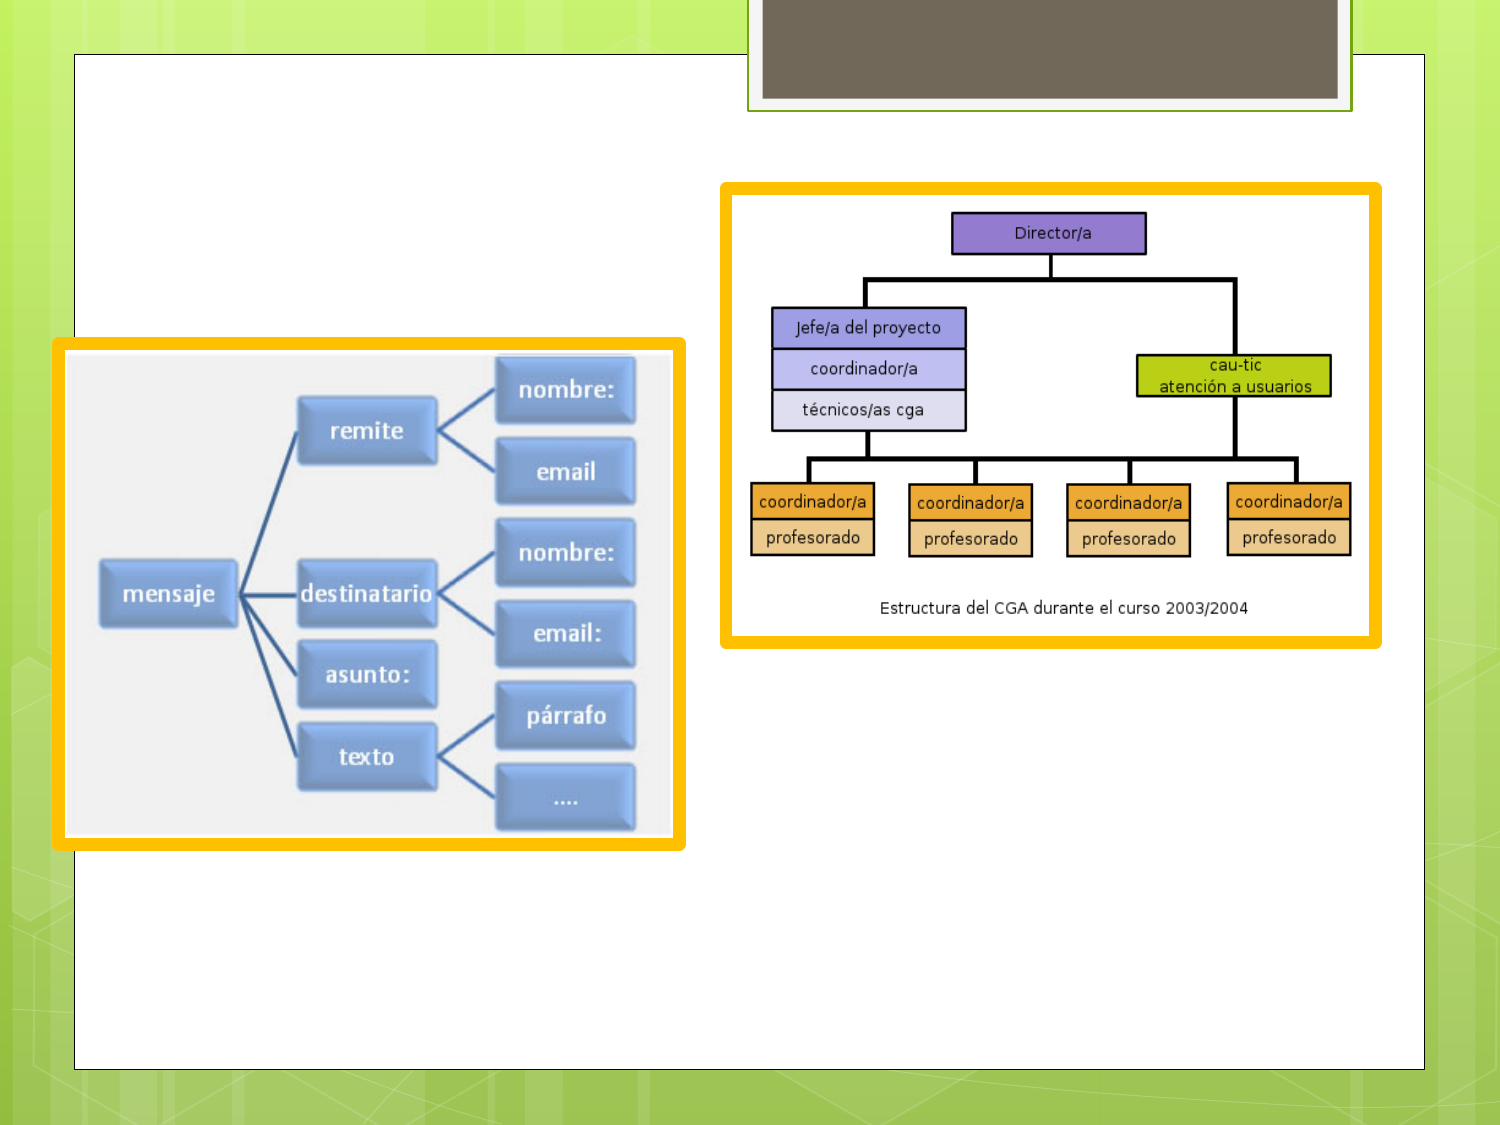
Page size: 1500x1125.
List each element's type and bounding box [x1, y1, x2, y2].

picture [64, 349, 674, 839]
picture [731, 194, 1370, 637]
